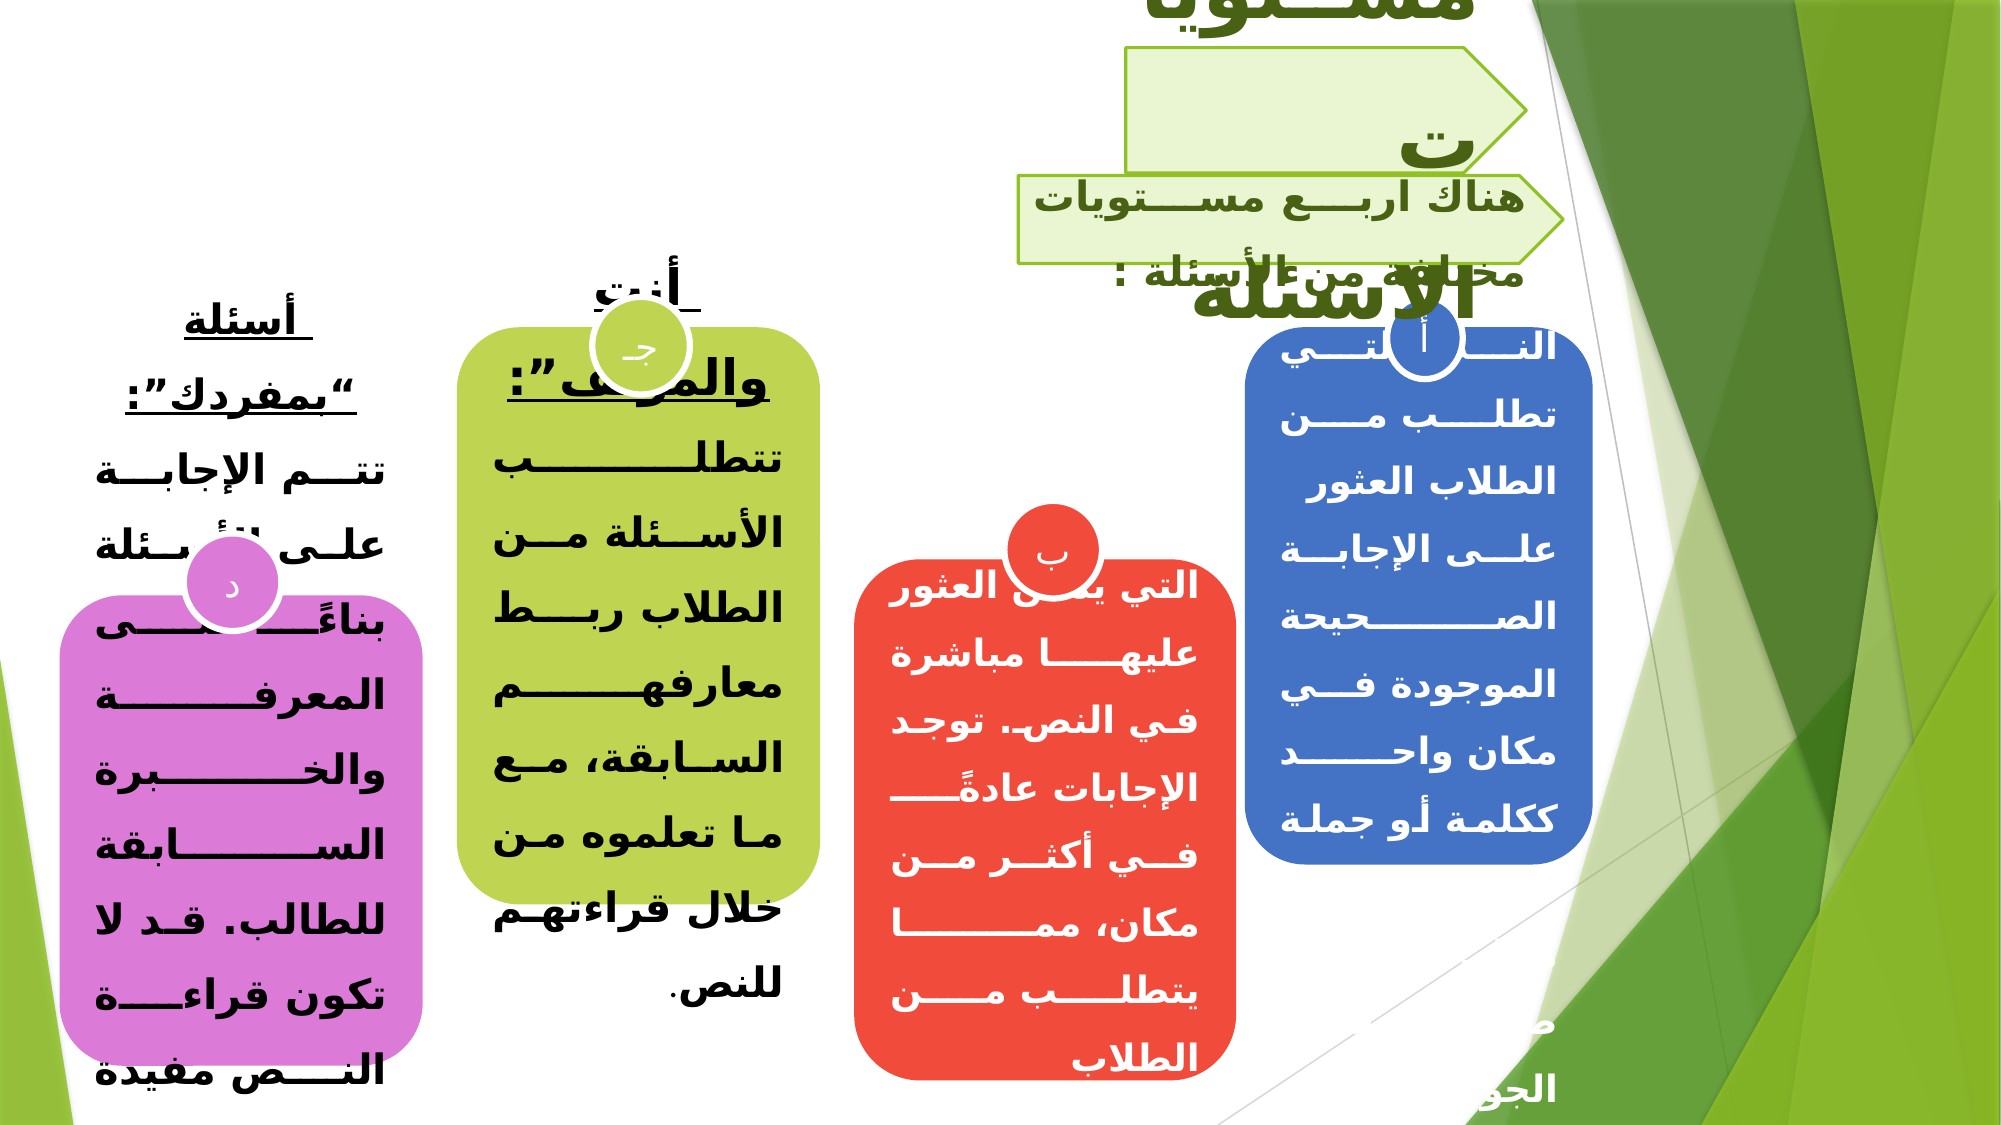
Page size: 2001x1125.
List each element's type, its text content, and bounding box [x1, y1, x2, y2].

text_box ب [1002, 499, 1104, 601]
text_box أسئلة “فكر وابحث”: أسئلة تستند إلى استدعاء الحقائق التي يمكن العثور عليها مباشرة في النص. توجد الإجابات عادةً في أكثر من مكان، مما يتطلب من الطلاب “التفكير” و “البحث” من خلال النص للعثور على الإجابة. [855, 560, 1235, 1079]
text_box مستويات الأسئلة [1124, 46, 1528, 173]
text_box د [182, 531, 283, 633]
text_box هناك اربع مستويات مختلفة من الأسئلة : [1016, 173, 1565, 266]
text_box . أسئلة مباشرة: الأسئلة المباشرة في النص التي تطلب من الطلاب العثور على الإجابة الصحيحة الموجودة في مكان واحد ككلمة أو جملة في المقطع. مثال: من هو صديق الضفدع؟ الجواب: العلجوم [1246, 328, 1592, 863]
text_box أسئلة “بمفردك”: تتم الإجابة على الأسئلة بناءً على المعرفة والخبرة السابقة للطالب. قد لا تكون قراءة النص مفيدة لهم عند الإجابة على هذا النوع من الأسئلة. [61, 596, 422, 1065]
text_box أ [1385, 295, 1465, 381]
text_box أنت والمؤلف”: تتطلب الأسئلة من الطلاب ربط معارفهم السابقة، مع ما تعلموه من خلال قراءتهم للنص. [458, 328, 819, 903]
text_box جـ [590, 295, 692, 397]
